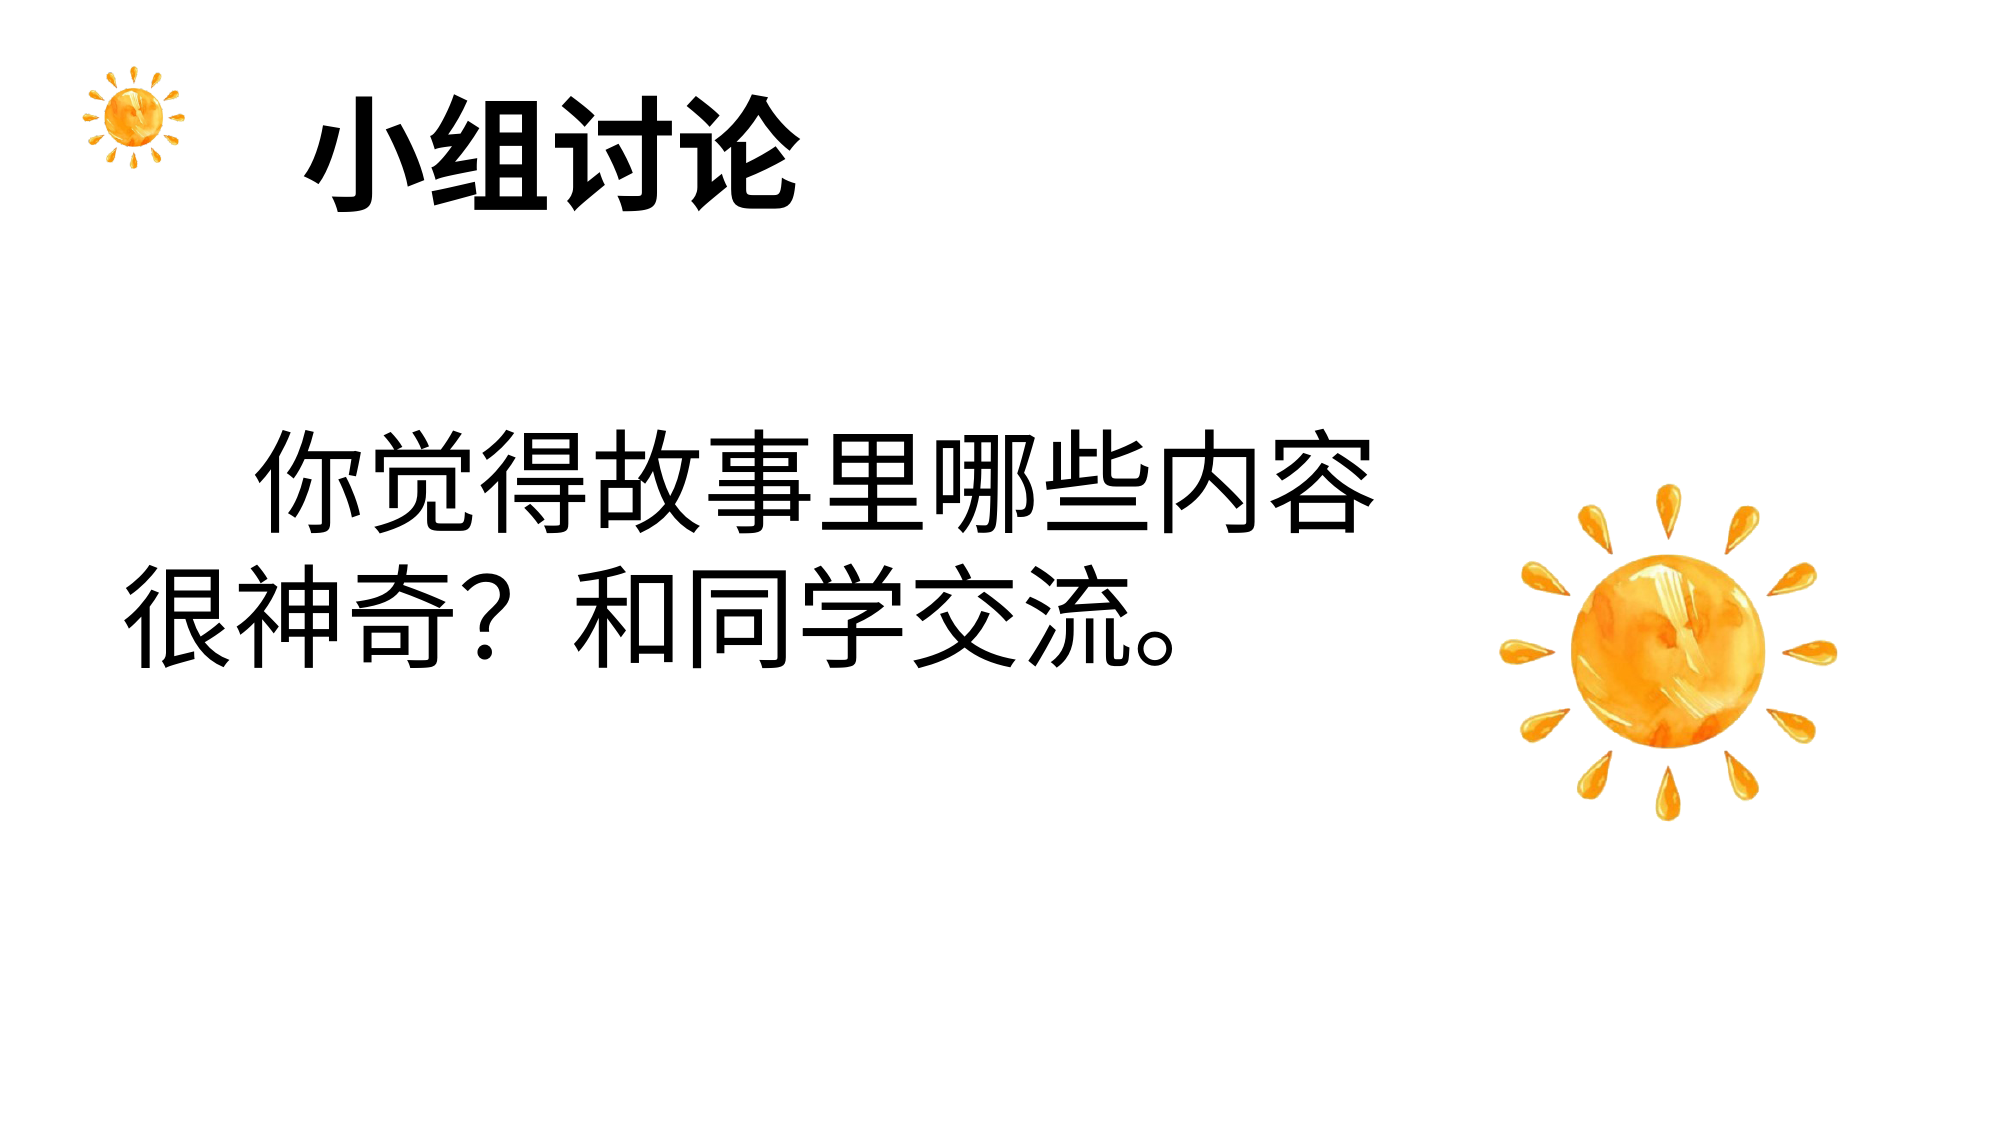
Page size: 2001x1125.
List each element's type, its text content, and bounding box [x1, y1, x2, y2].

picture [82, 66, 185, 169]
text_box 小组讨论 [286, 69, 816, 234]
text_box 你觉得故事里哪些内容很神奇？和同学交流。 [106, 404, 1465, 690]
picture [1498, 483, 1838, 822]
